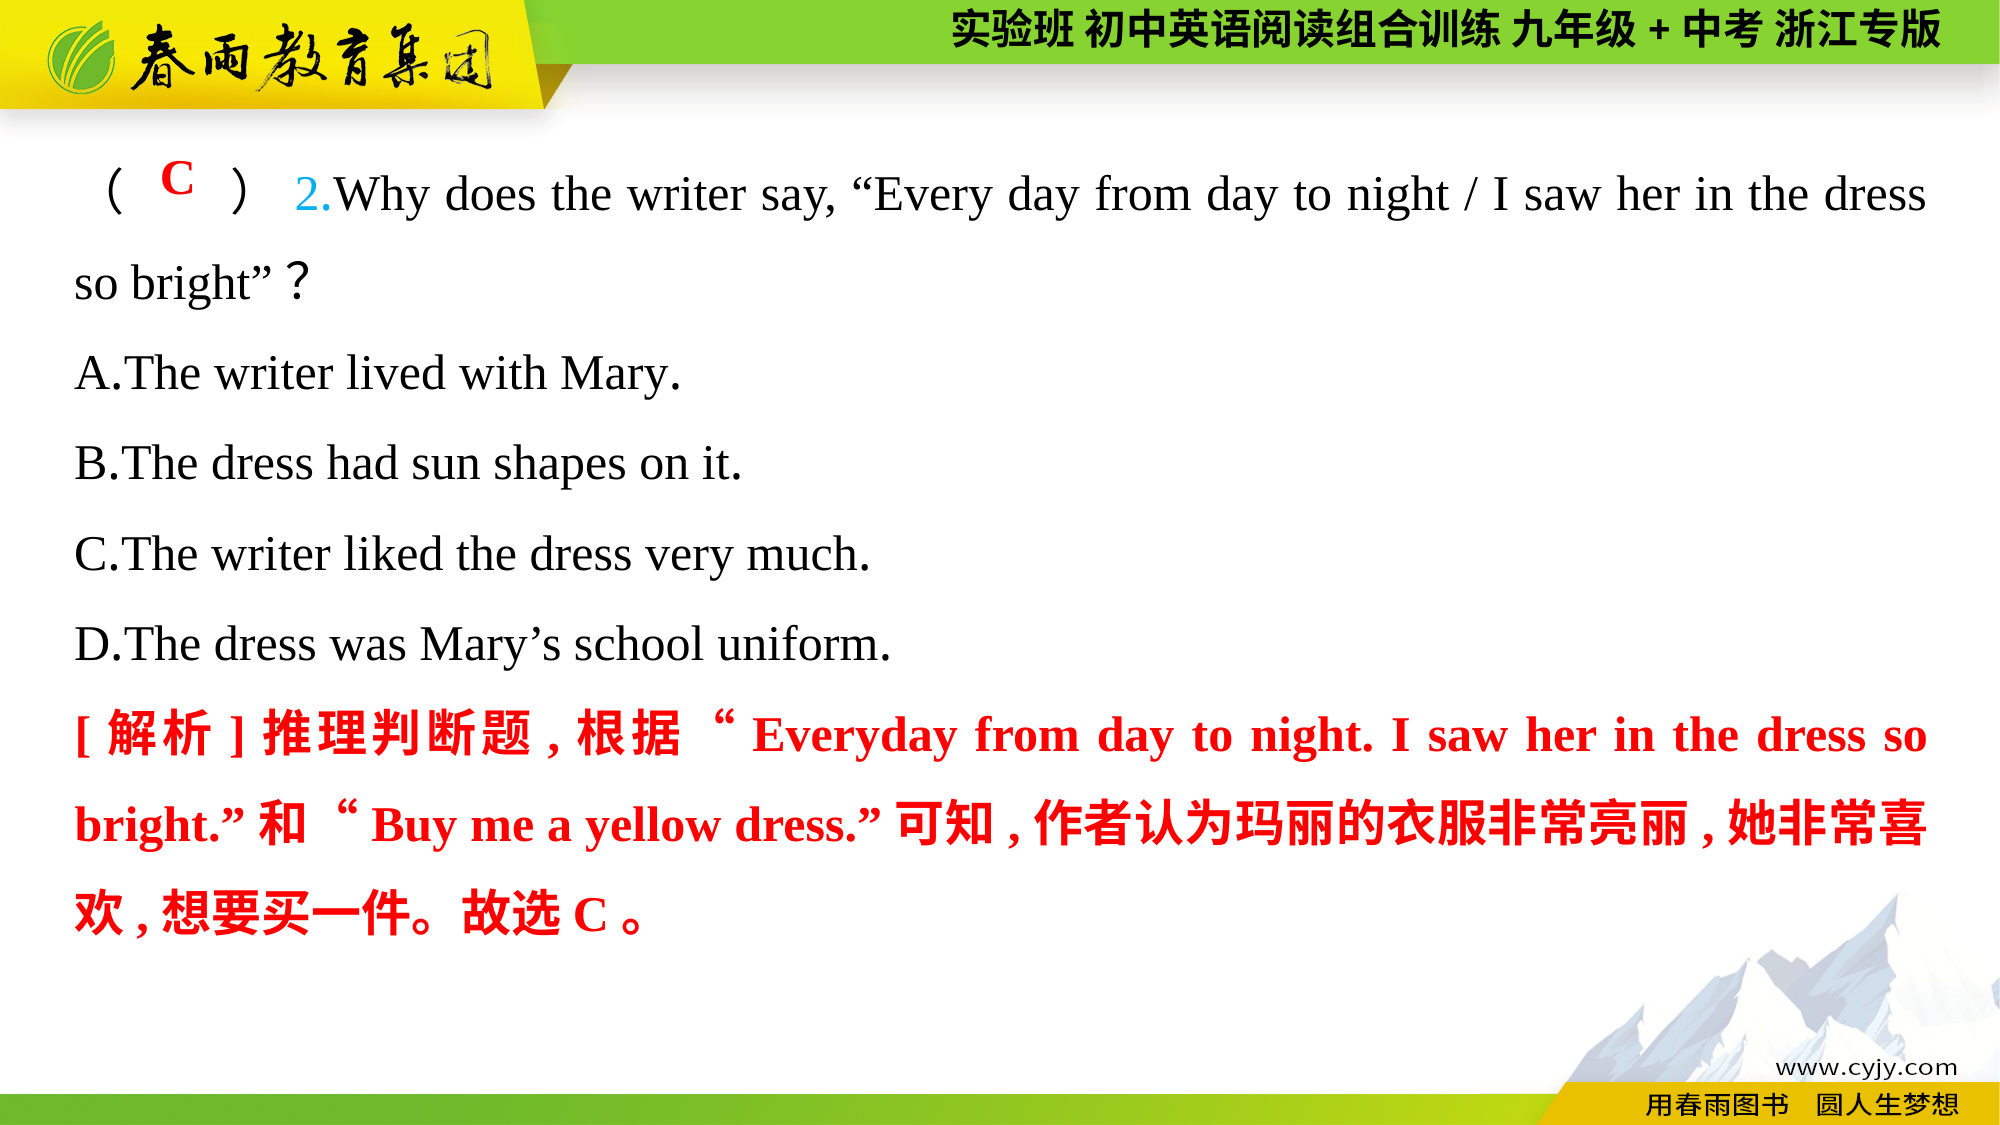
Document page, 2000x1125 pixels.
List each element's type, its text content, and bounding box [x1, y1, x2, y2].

list （ ）2.Why does the writer say, “Every day from day to night / I saw her in the dress so bright”？ A.The writer lived with Mary. B.The dress had sun shapes on it. C.The writer liked the dress very much. D.The dress was Mary’s school uniform. [59, 122, 1944, 664]
text_box [解析]推理判断题,根据“Everyday from day to night. I saw her in the dress so bright.”和“Buy me a yellow dress.”可知,作者认为玛丽的衣服非常亮丽,她非常喜欢,想要买一件。故选C。 [59, 664, 1944, 950]
picture [0, 0, 2000, 1125]
text_box C [144, 137, 211, 212]
